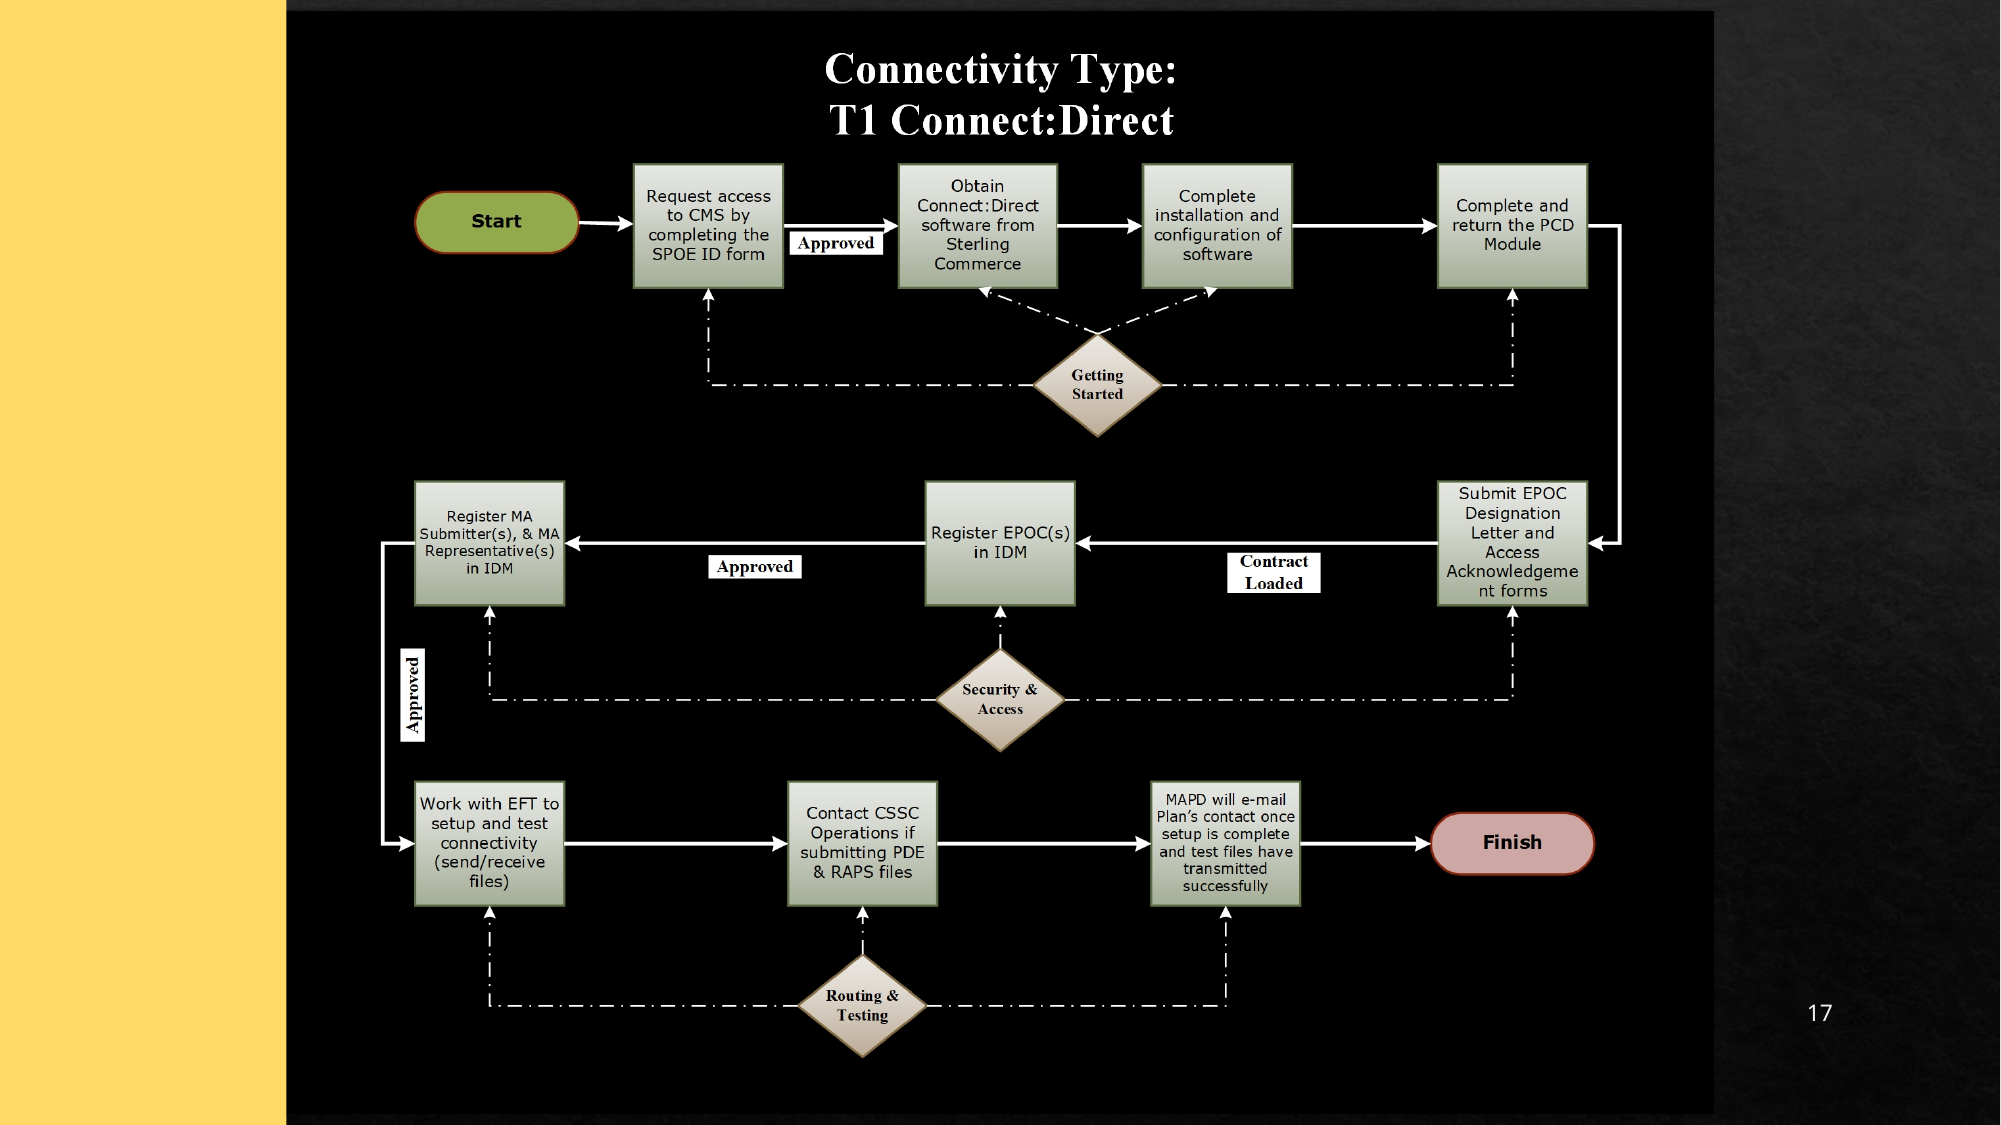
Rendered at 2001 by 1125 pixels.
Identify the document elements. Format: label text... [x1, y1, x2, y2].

slide_number 17 [1724, 984, 1849, 1045]
text_box [0, 0, 288, 1125]
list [286, 10, 1714, 1115]
